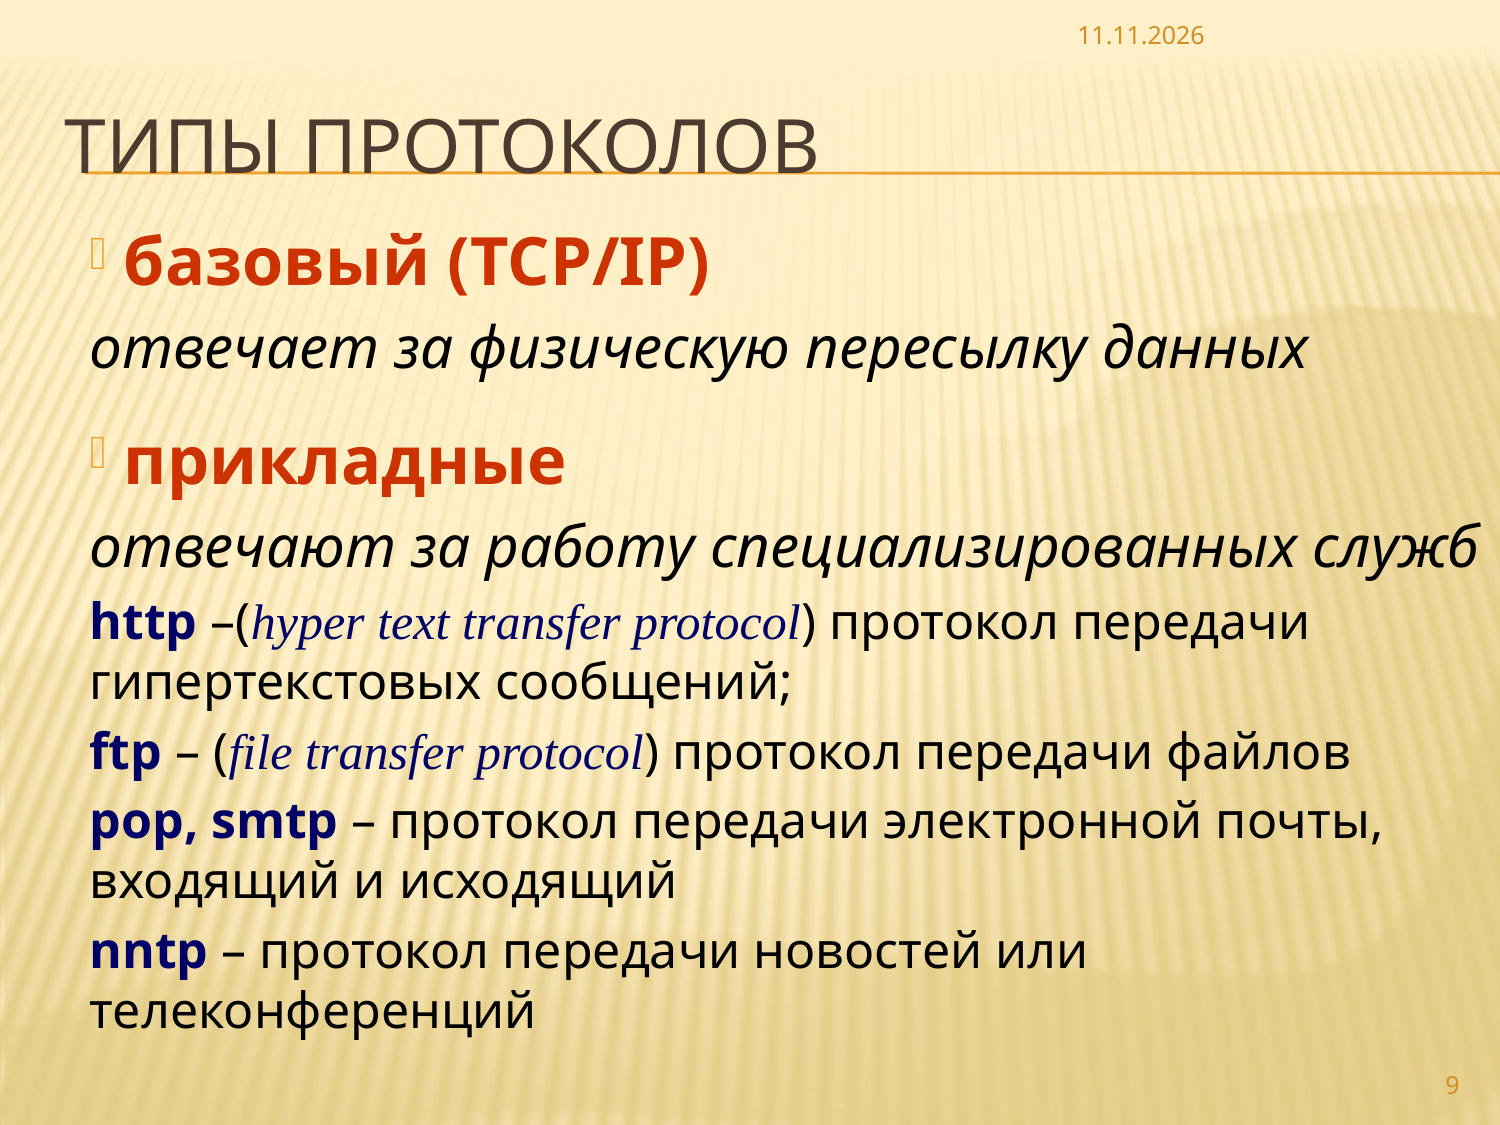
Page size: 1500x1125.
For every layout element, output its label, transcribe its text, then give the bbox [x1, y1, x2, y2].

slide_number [1062, 12, 1475, 60]
list базовый (TCP/IP) отвечает за физическую пересылку данных прикладные отвечают за работу специализированных служб http –(hyper text transfer protocol) протокол передачи гипертекстовых сообщений; ftp – (file transfer protocol) протокол передачи файлов pop, smtp – протокол передачи электронной почты, входящий и исходящий nntp – протокол передачи новостей или телеконференций [75, 210, 1500, 1079]
slide_number 9 [1350, 1061, 1475, 1103]
title Типы протоколов [50, 75, 1475, 213]
